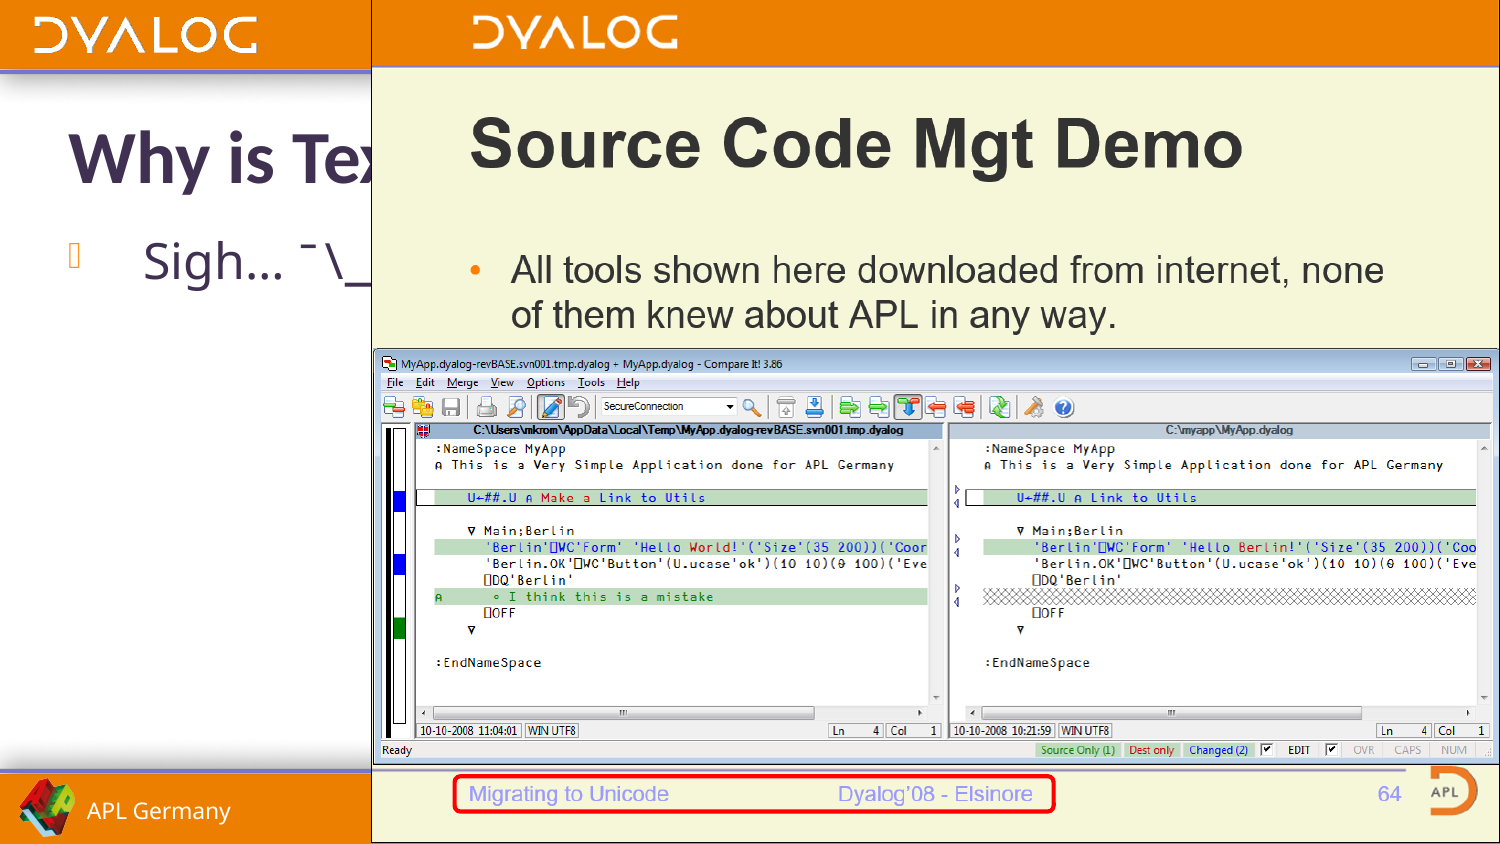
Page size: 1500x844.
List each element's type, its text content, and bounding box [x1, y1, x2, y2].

title Why is Text ? [53, 104, 366, 202]
list Sigh… ¯\_(⍨)_/¯ [53, 222, 366, 740]
picture [0, 0, 1500, 844]
